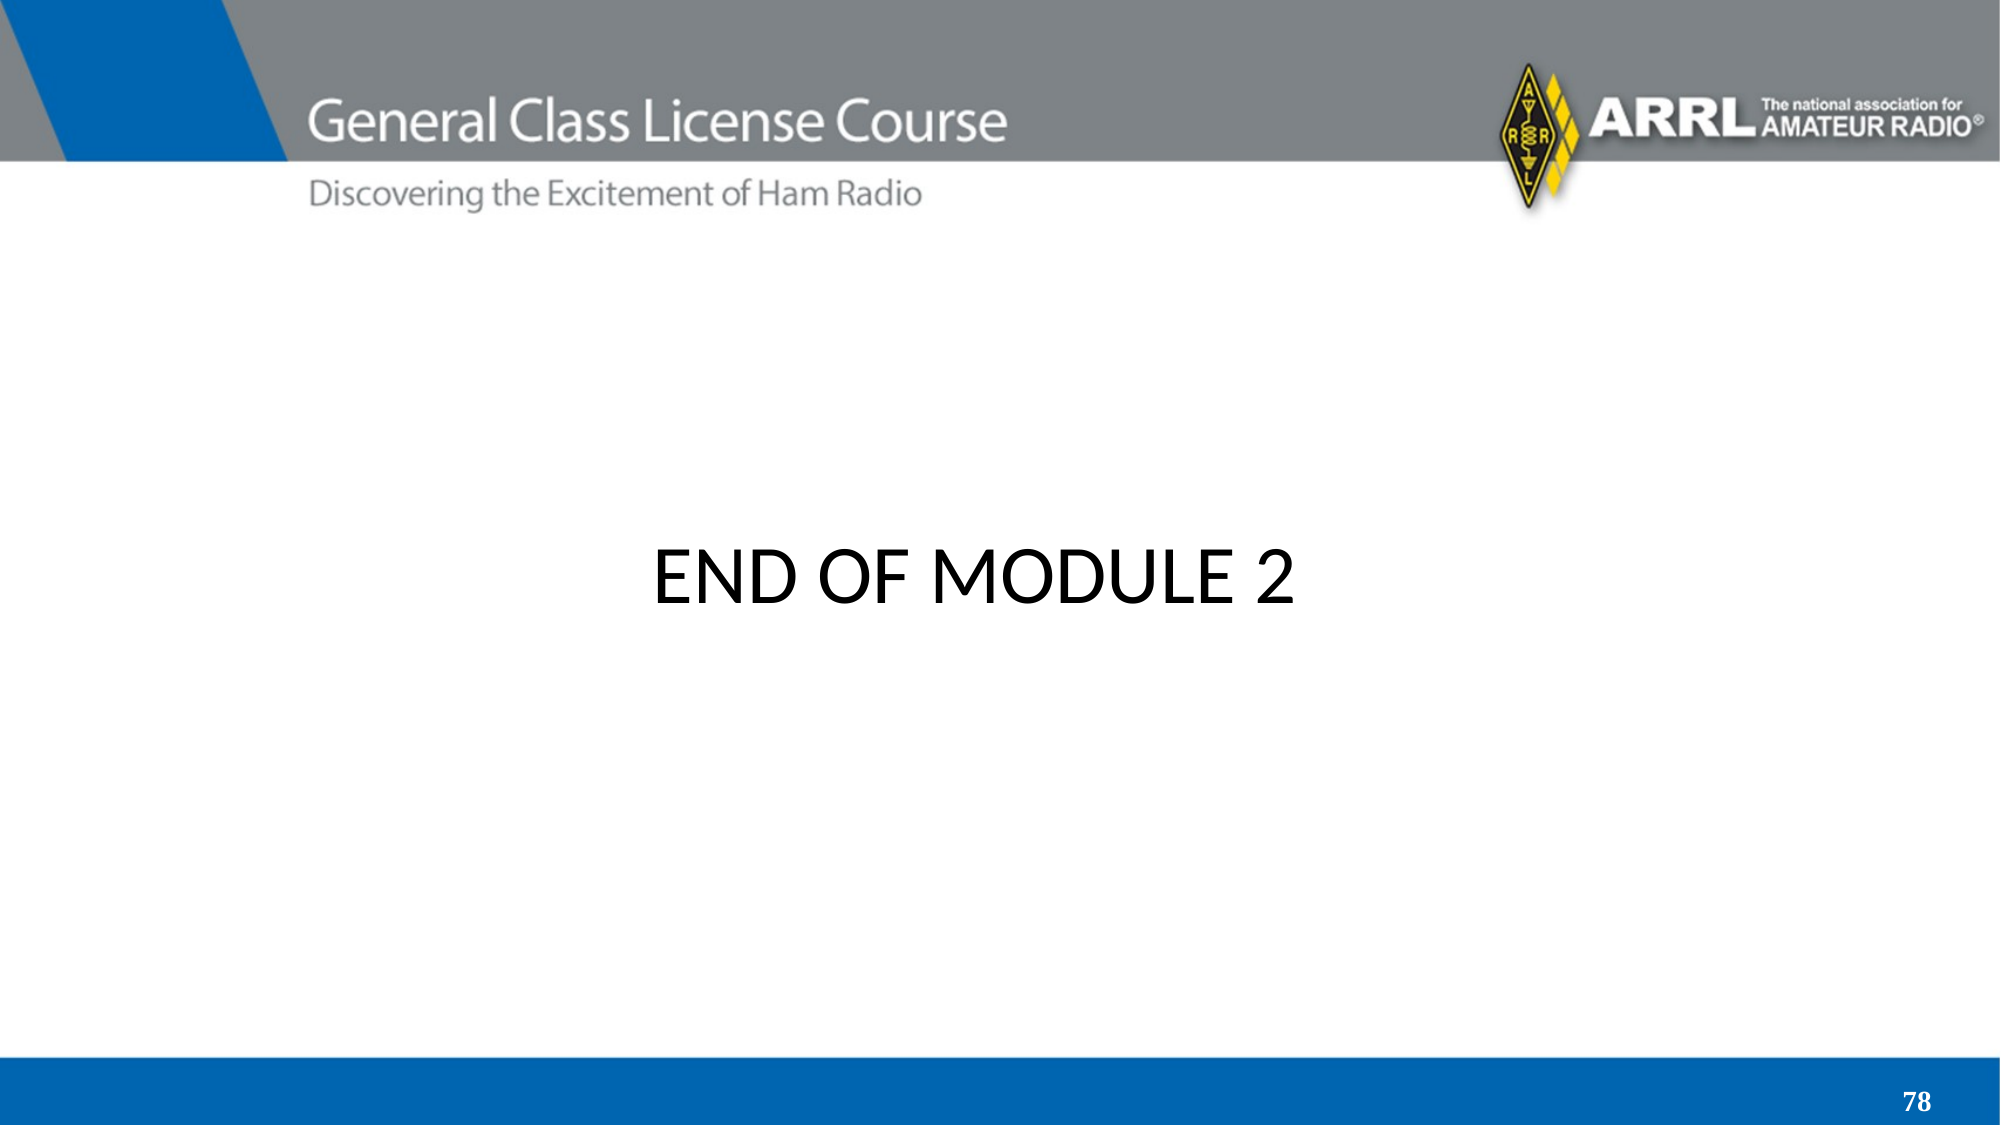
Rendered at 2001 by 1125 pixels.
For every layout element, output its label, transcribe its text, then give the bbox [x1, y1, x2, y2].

title END OF MODULE 2 [75, 512, 1875, 700]
picture [0, 0, 2001, 1125]
